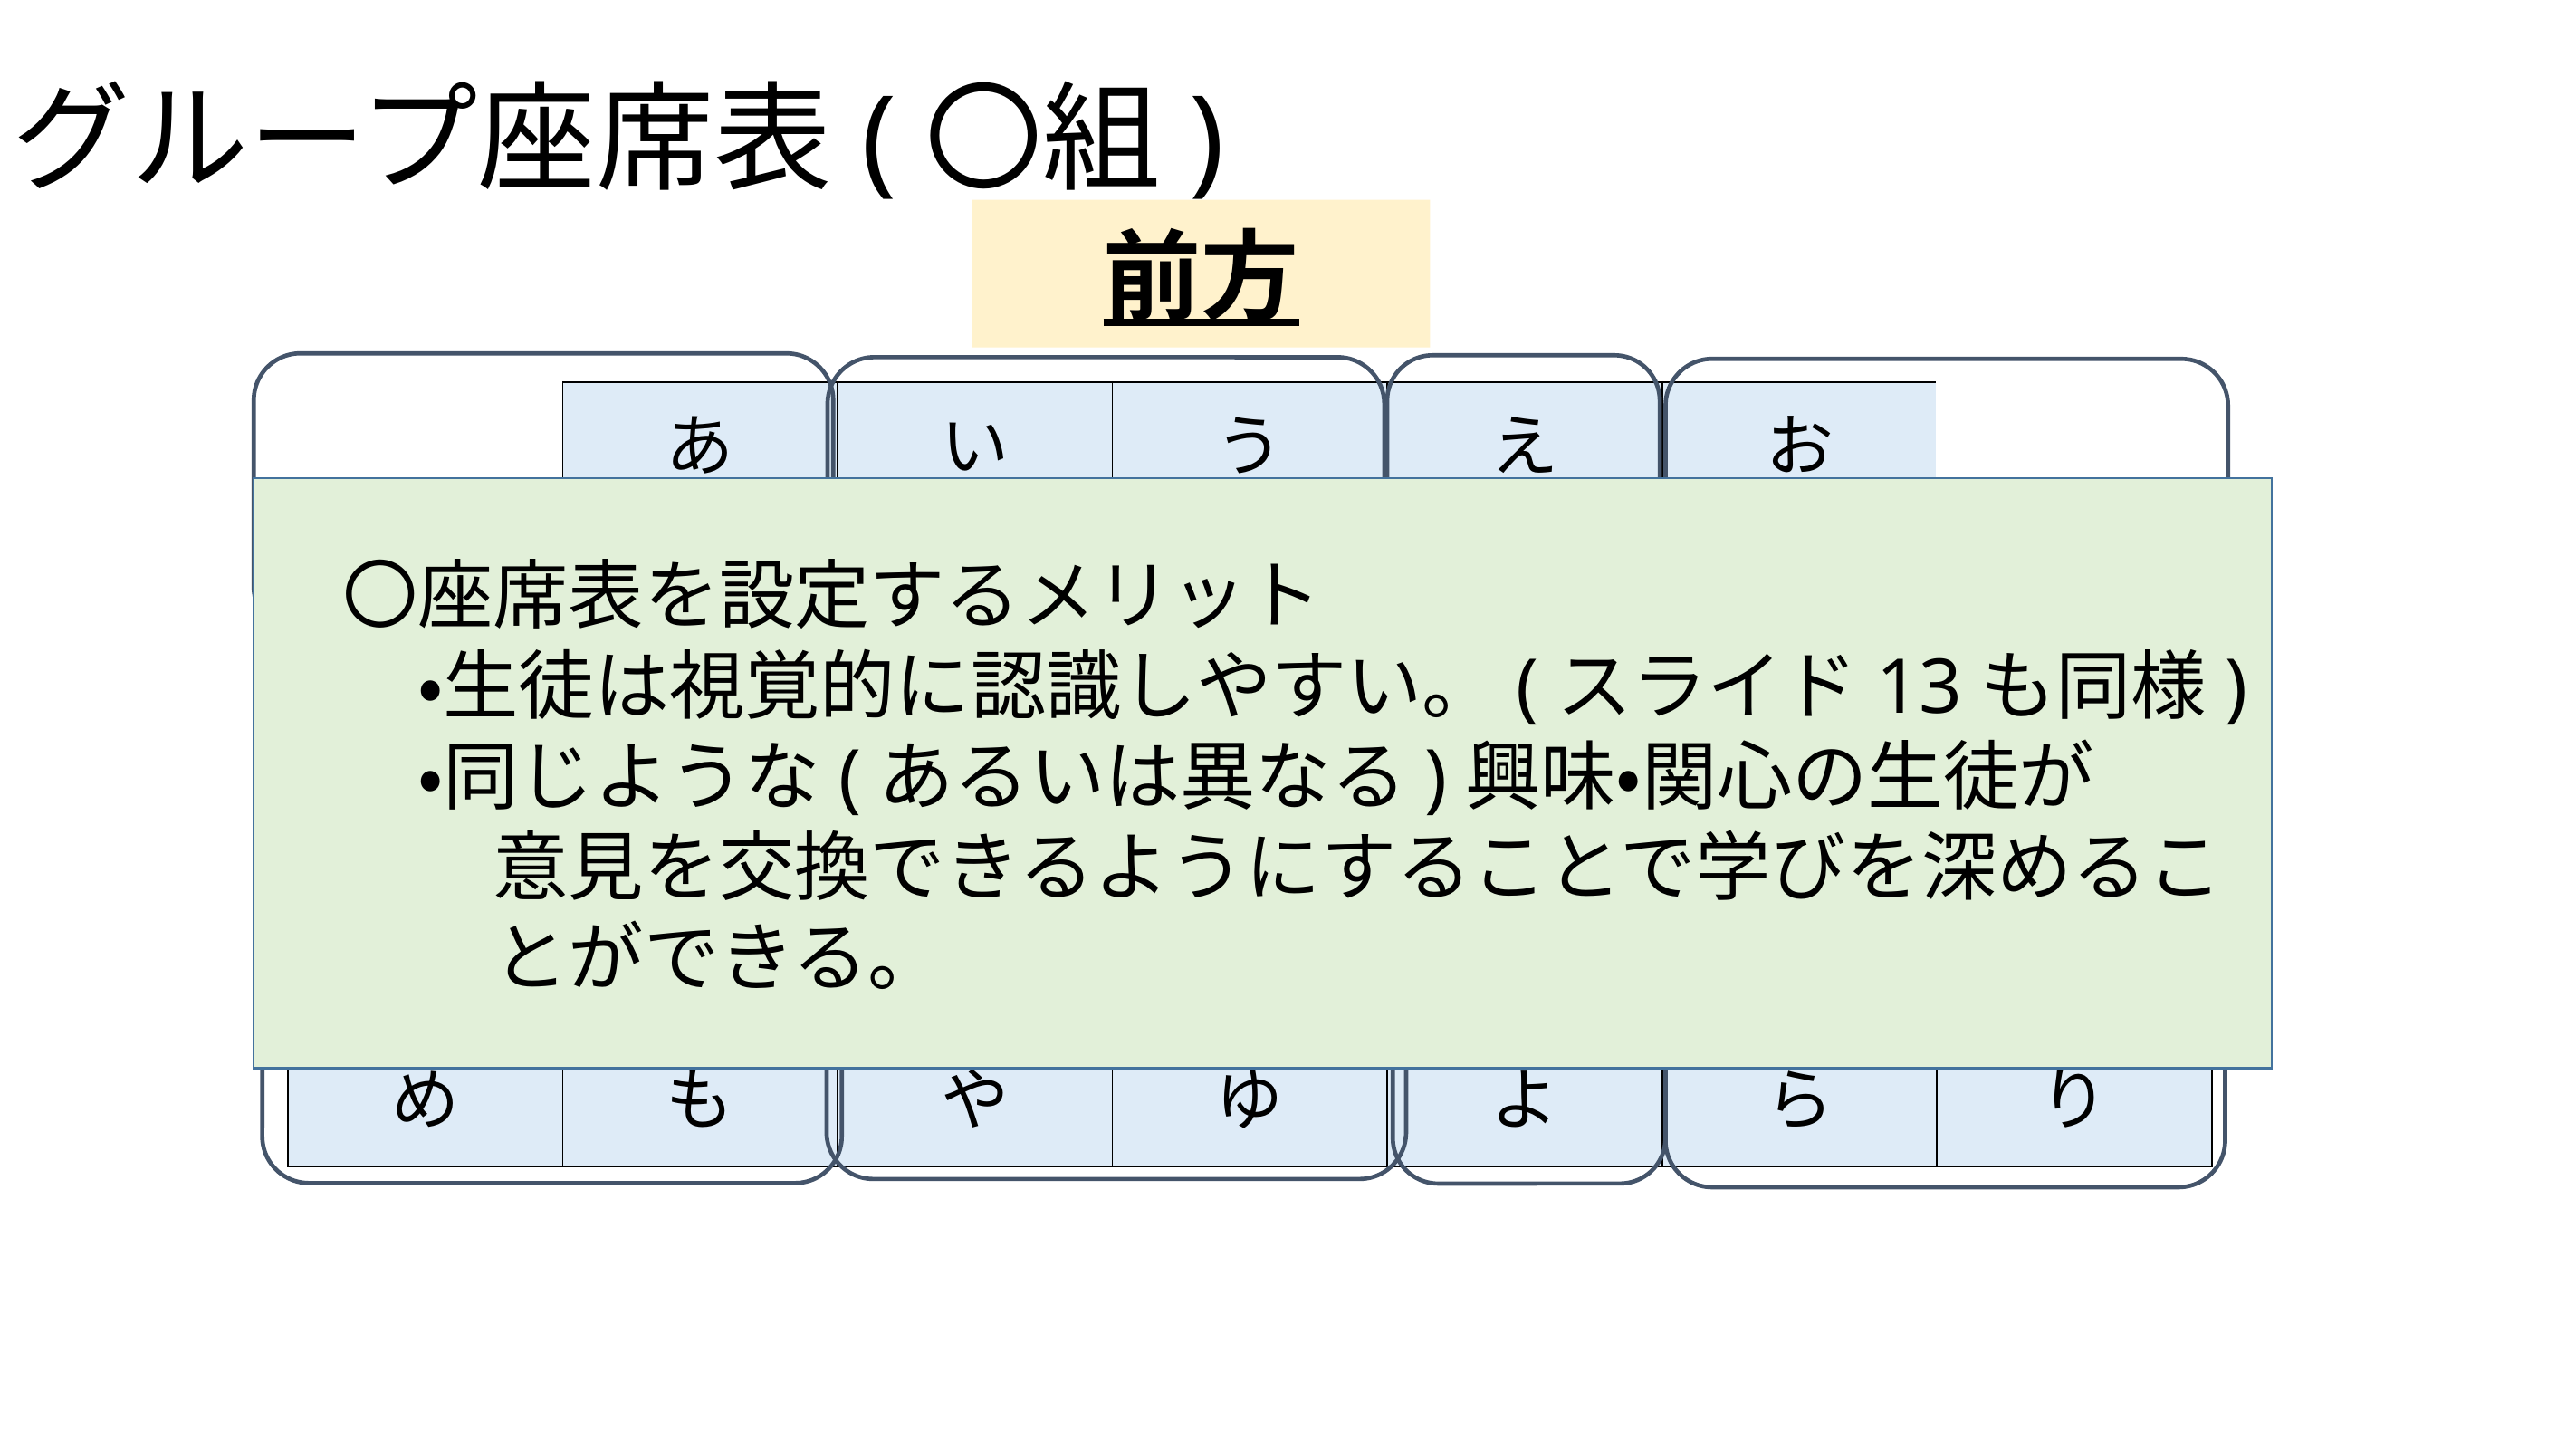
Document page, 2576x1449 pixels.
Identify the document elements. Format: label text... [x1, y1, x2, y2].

table_header う [1382, 383, 1386, 399]
text_box [836, 1070, 1397, 1180]
table_header お [1663, 383, 1670, 477]
text_box [2209, 366, 2245, 477]
text_box 〇座席表を設定するメリット ・生徒は視覚的に認識しやすい。(スライド13も同様) ・同じような(あるいは異なる)興味・関心の生徒が 意見を交換できるようにすることで学びを深めるこ とができる。 [253, 477, 2273, 1070]
title グループ座席表(〇組) [0, 2, 2221, 283]
text_box [1664, 358, 2229, 477]
text_box [831, 356, 1385, 477]
text_box 前方 [972, 199, 1431, 348]
table_header え [1658, 383, 1661, 397]
text_box [261, 1070, 843, 1185]
text_box [253, 352, 835, 477]
text_box [1392, 1070, 1667, 1185]
text_box [253, 366, 266, 391]
text_box [1385, 354, 1661, 477]
text_box [1665, 1070, 2226, 1188]
table_cell ら [1663, 1153, 1671, 1166]
